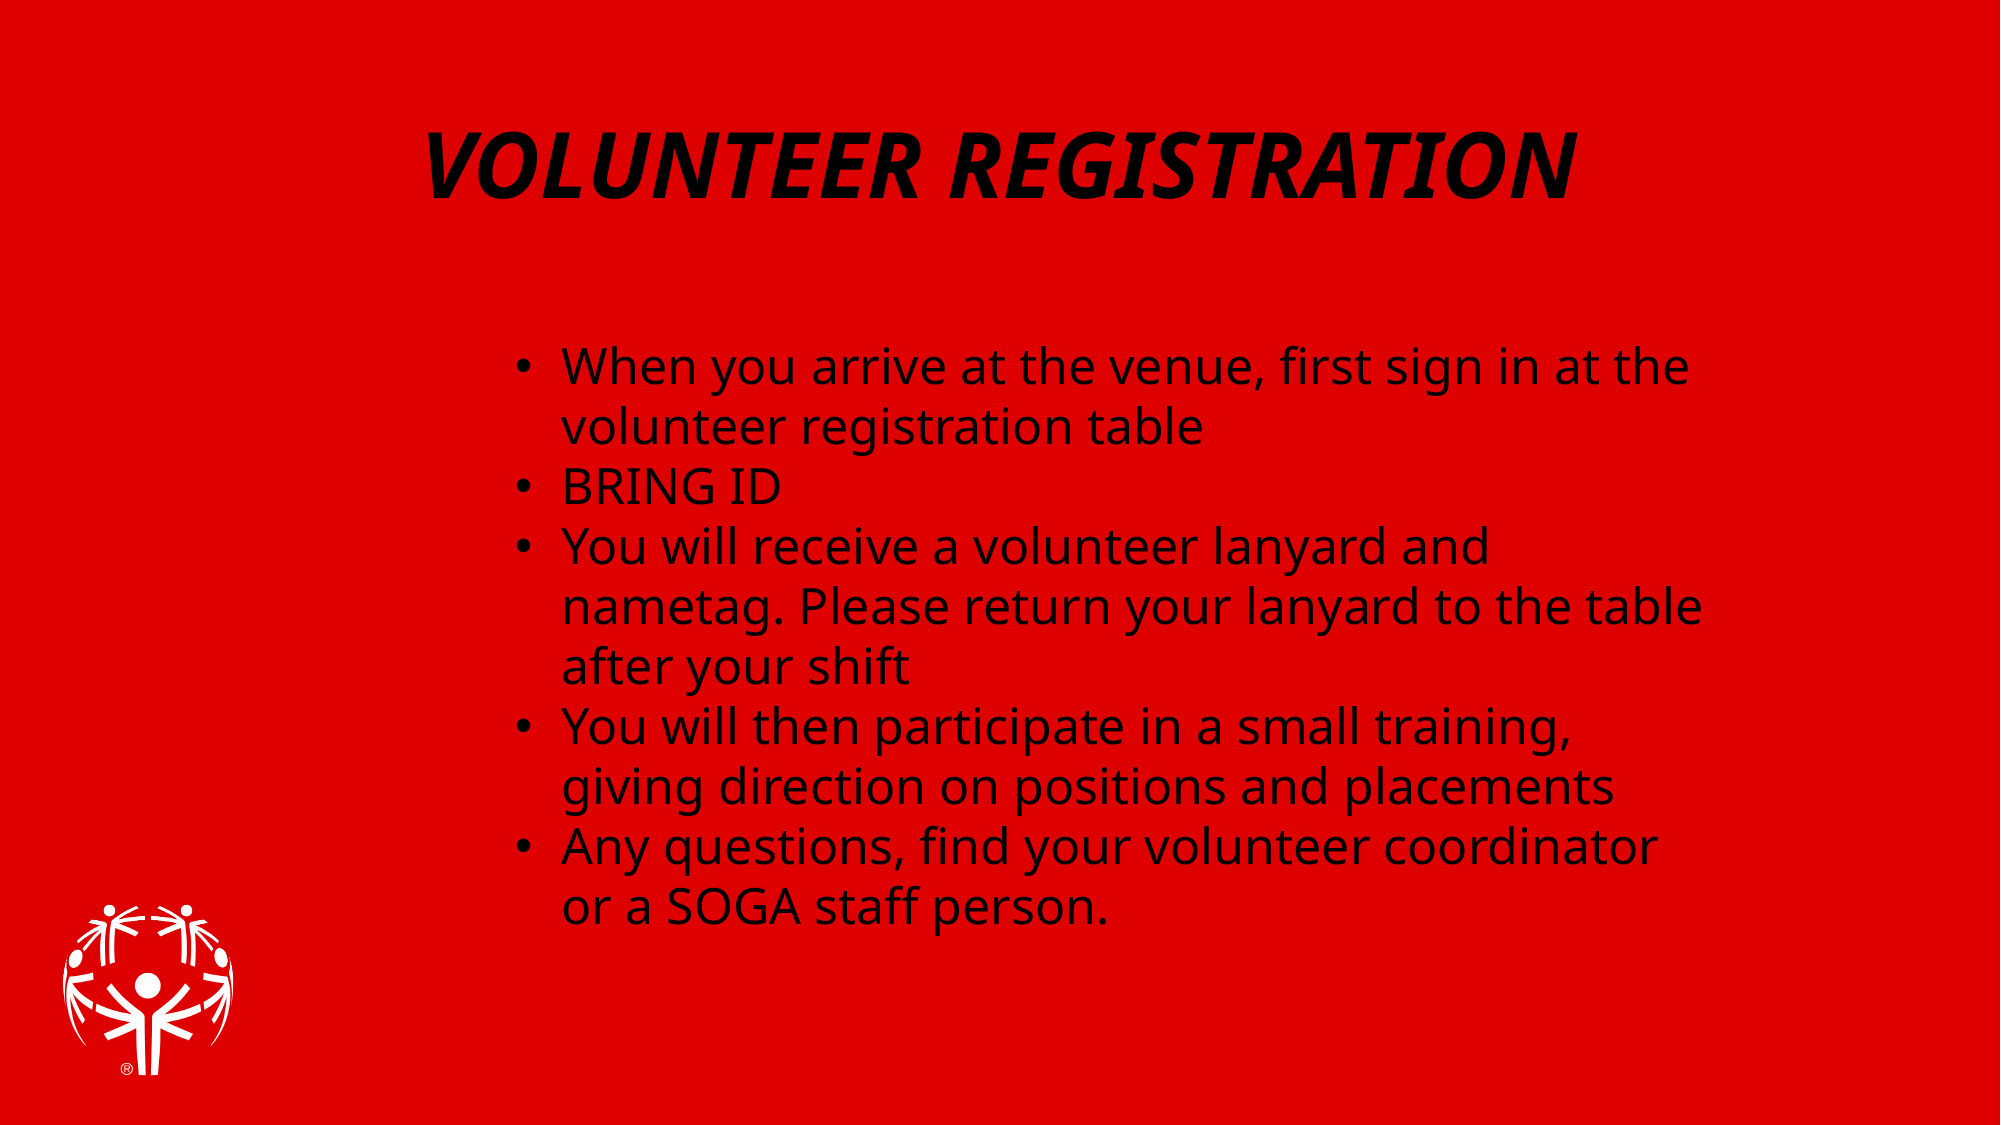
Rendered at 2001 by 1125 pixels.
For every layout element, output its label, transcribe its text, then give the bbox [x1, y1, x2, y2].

title VOLUNTEER REGISTRATION [137, 59, 1863, 278]
text_box When you arrive at the venue, first sign in at the volunteer registration table BRING ID You will receive a volunteer lanyard and nametag. Please return your lanyard to the table after your shift You will then participate in a small training, giving direction on positions and placements Any questions, find your volunteer coordinator or a SOGA staff person. [499, 327, 1722, 943]
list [0, 881, 287, 1098]
